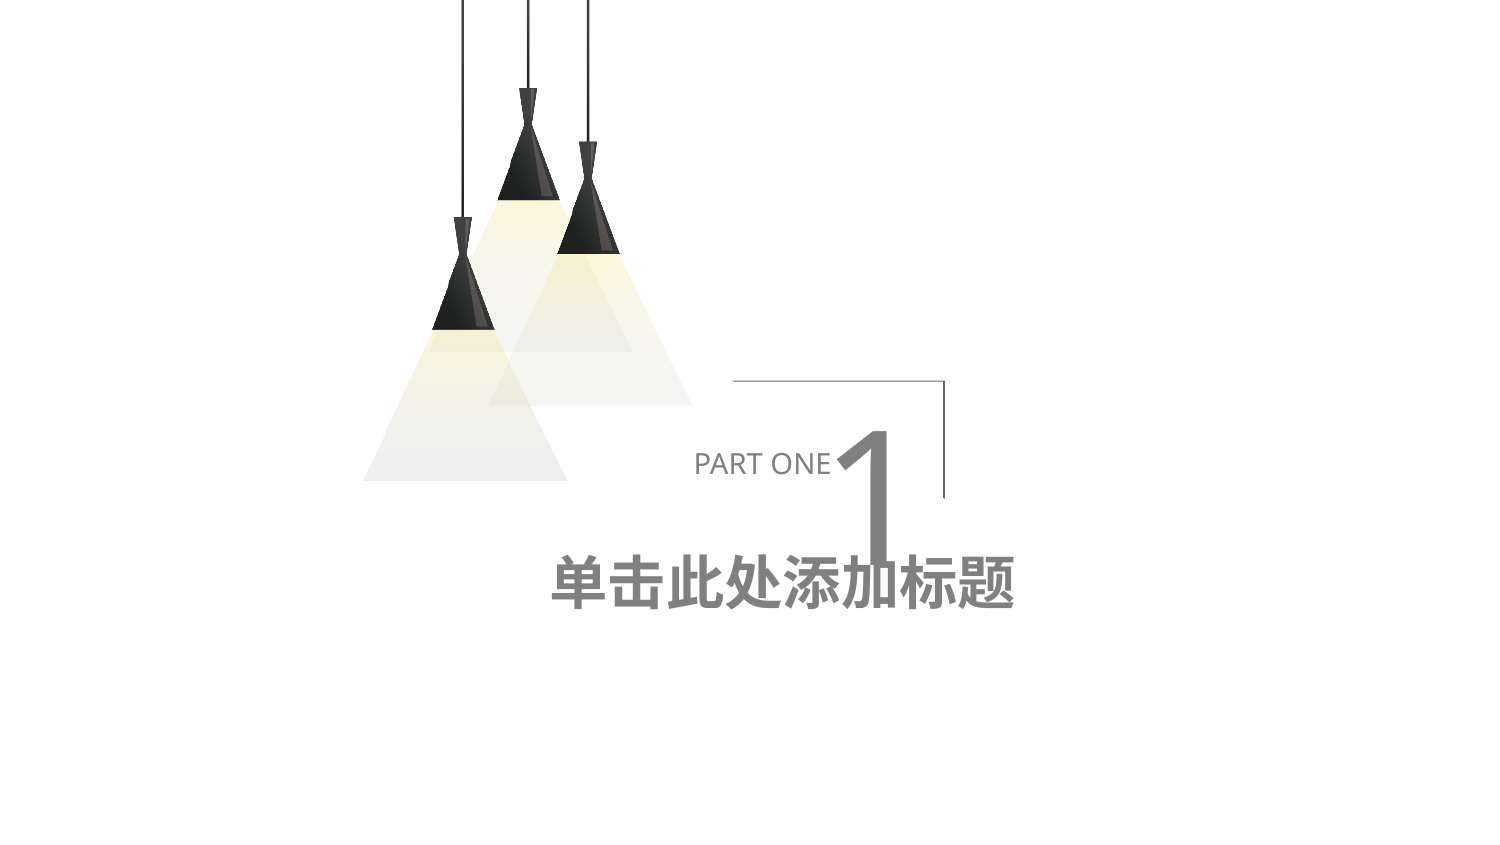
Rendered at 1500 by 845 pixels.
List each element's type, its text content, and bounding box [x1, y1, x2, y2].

text_box PART ONE [702, 439, 876, 486]
picture [354, 0, 698, 499]
text_box 1 [791, 372, 957, 609]
text_box 单击此处添加标题 [449, 540, 1117, 622]
text_box [730, 378, 947, 501]
